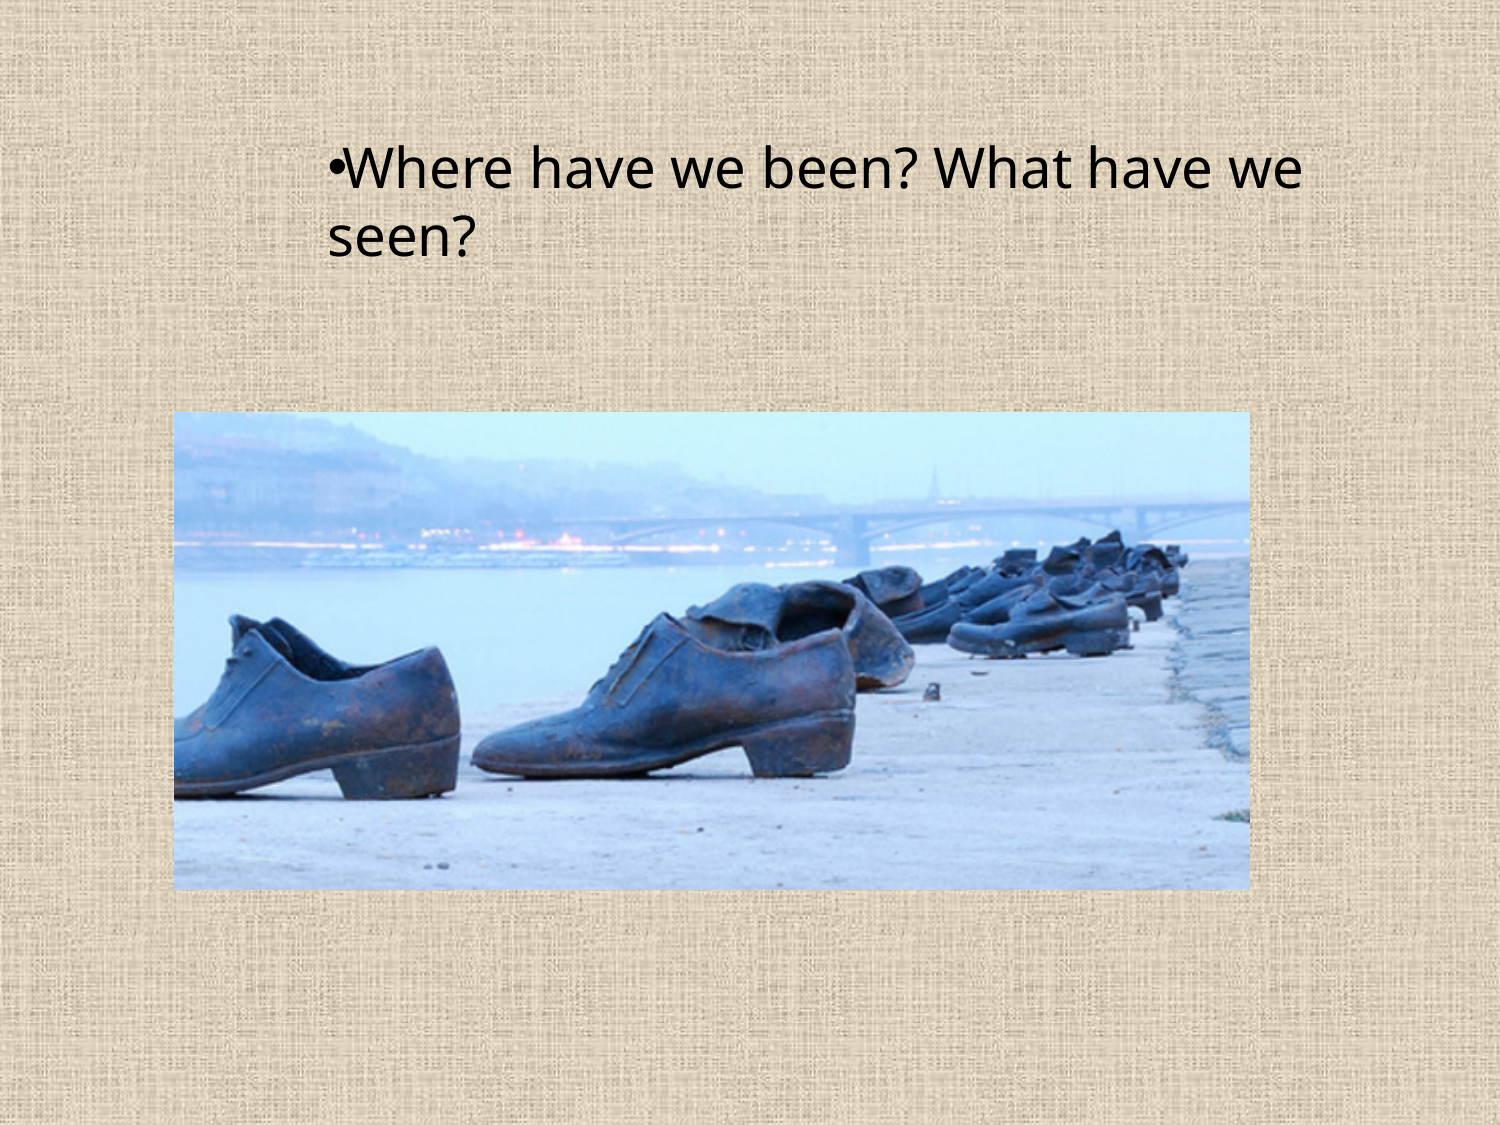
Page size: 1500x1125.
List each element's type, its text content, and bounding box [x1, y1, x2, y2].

subtitle Where have we been? What have we seen? [312, 125, 1363, 275]
picture [0, 0, 1500, 1125]
